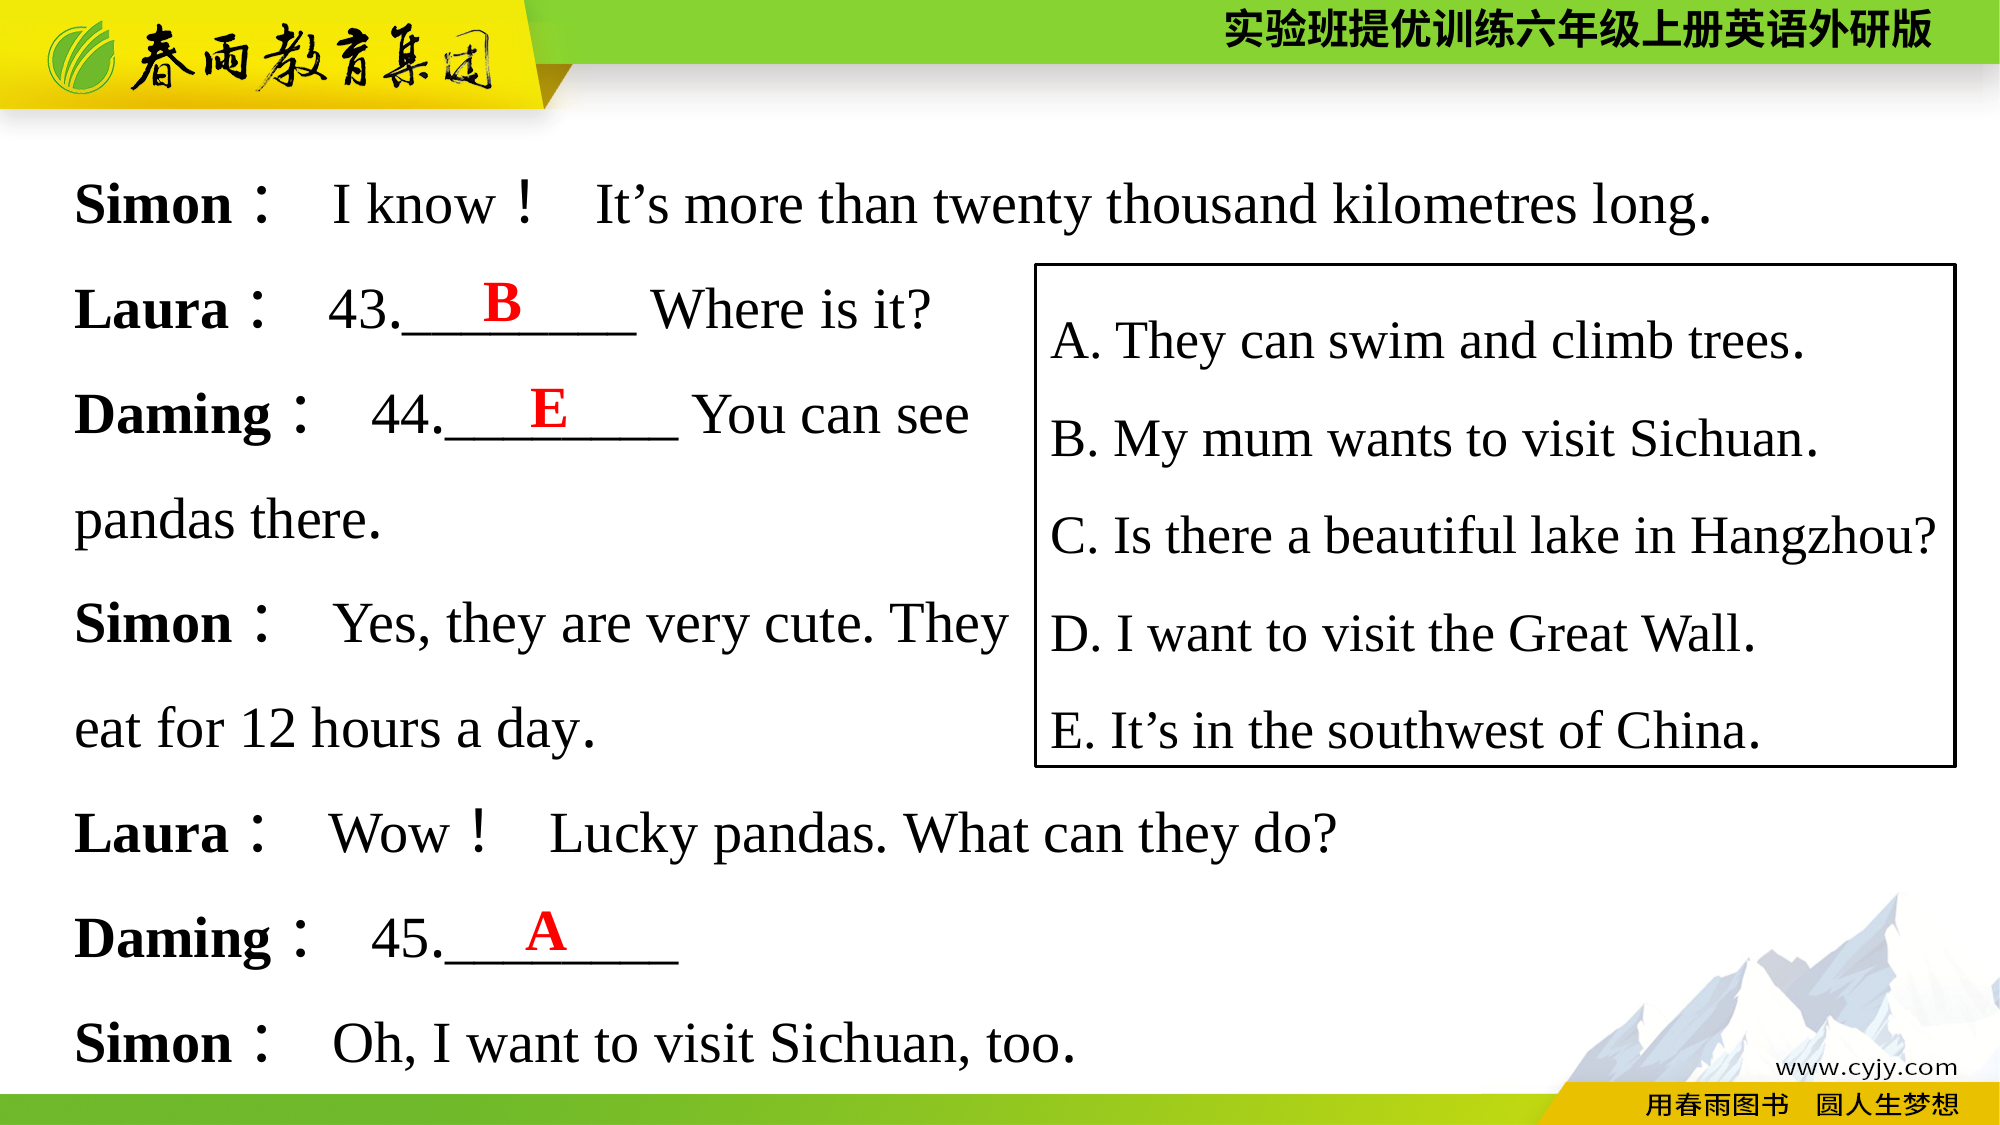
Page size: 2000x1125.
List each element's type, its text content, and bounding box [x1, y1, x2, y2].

text_box A [511, 884, 583, 969]
text_box E [515, 361, 585, 447]
text_box A. They can swim and climb trees. B. My mum wants to visit Sichuan. C. Is there a beautiful lake in Hangzhou? D. I want to visit the Great Wall. E. It’s in the southwest of China. [1035, 264, 1956, 767]
list Simon： I know！ It’s more than twenty thousand kilometres long. Laura： 43.________ Where is it? Daming： 44.________ You can see pandas there. Simon： Yes, they are very cute. They eat for 12 hours a day. Laura： Wow！ Lucky pandas. What can they do? Daming： 45.________ Simon： Oh, I want to visit Sichuan, too. [59, 122, 1944, 1092]
text_box B [468, 255, 538, 341]
picture [0, 0, 2000, 1125]
